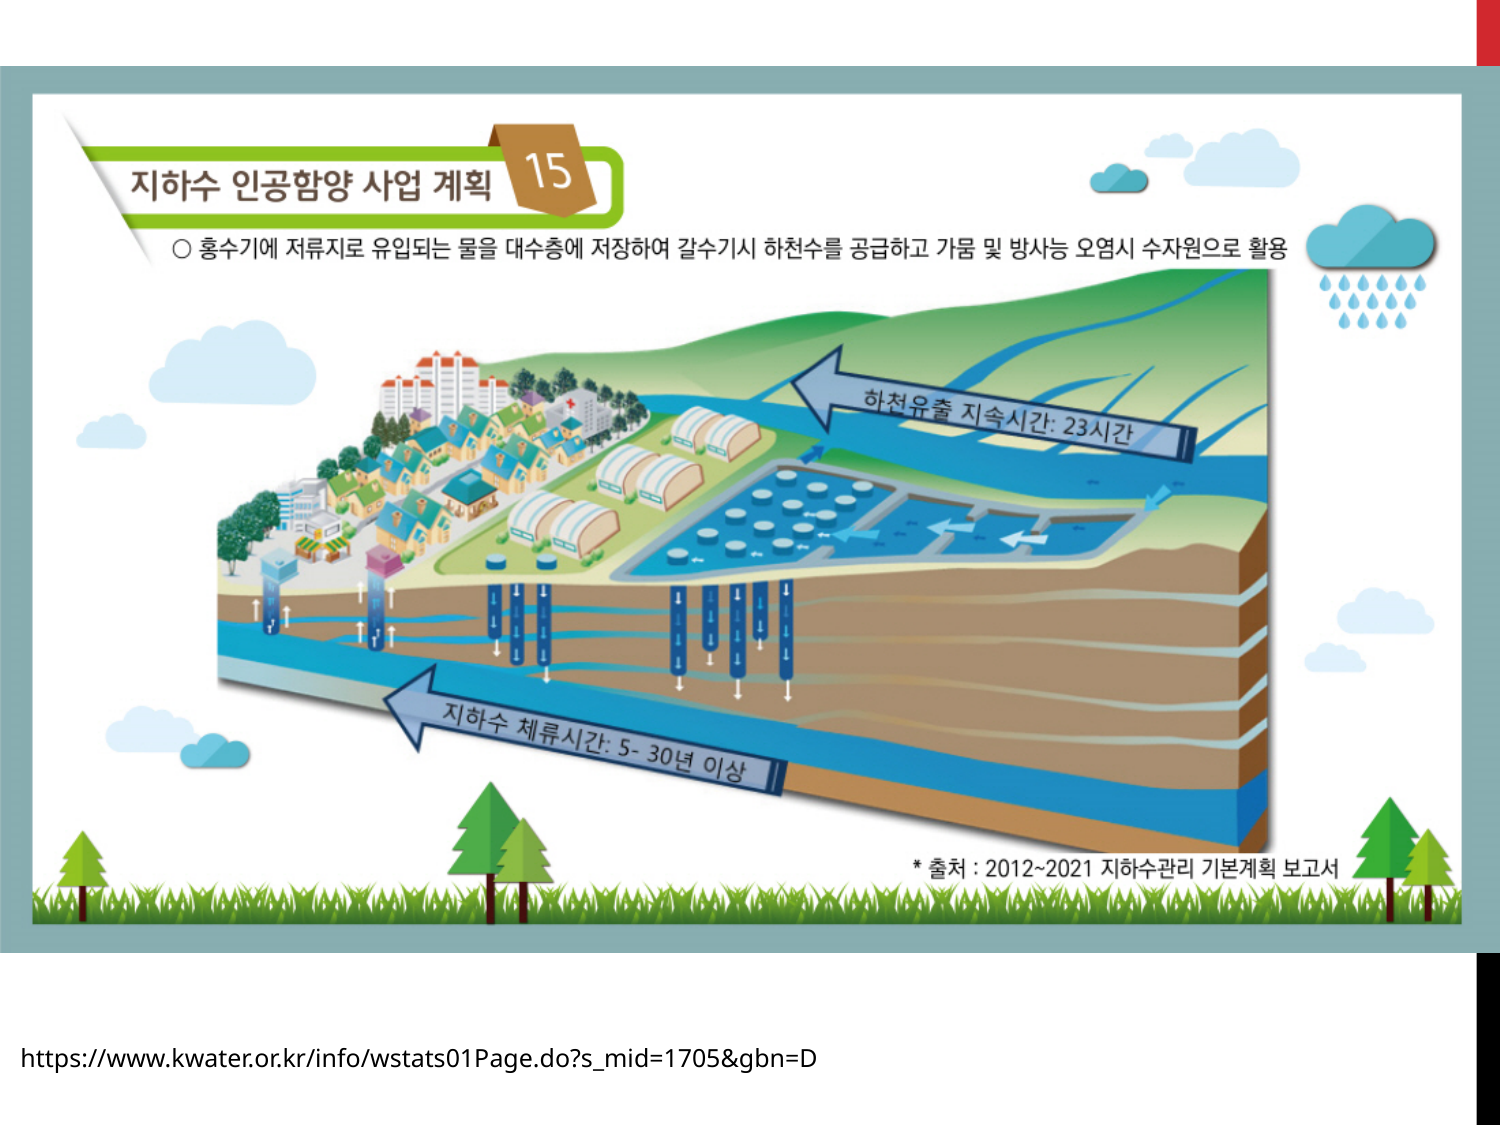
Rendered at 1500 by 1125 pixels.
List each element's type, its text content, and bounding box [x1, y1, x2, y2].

picture [0, 65, 1500, 954]
text_box https://www.kwater.or.kr/info/wstats01Page.do?s_mid=1705&gbn=D [5, 1035, 972, 1080]
